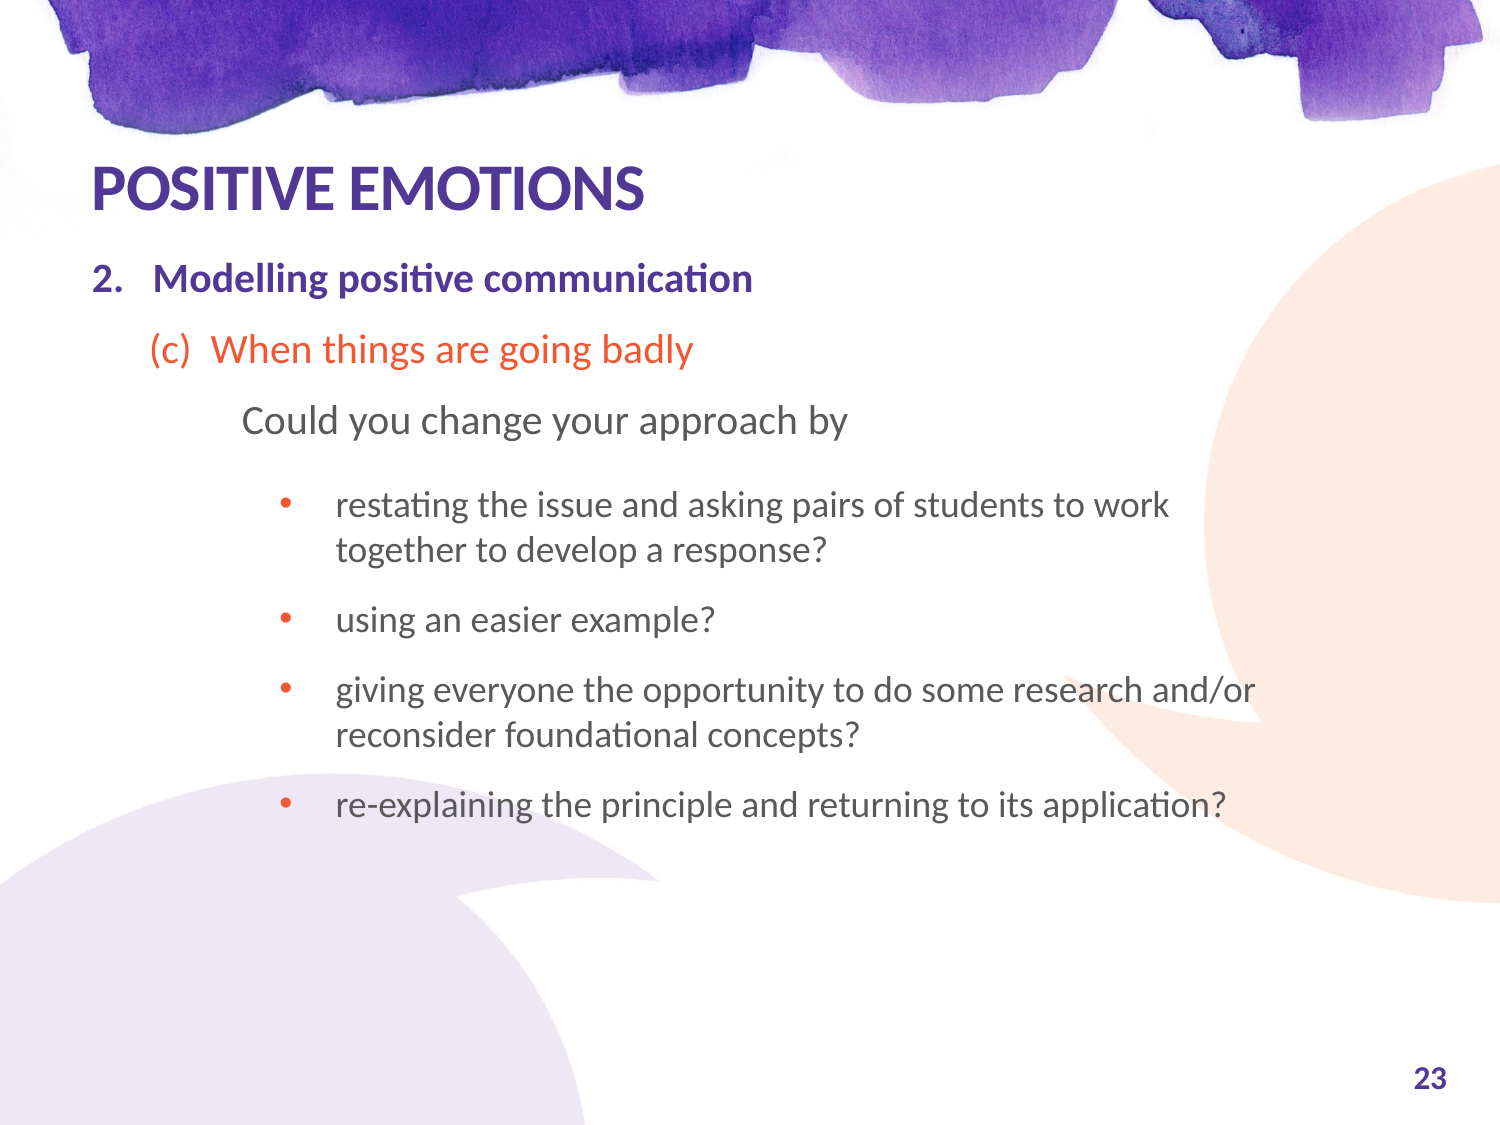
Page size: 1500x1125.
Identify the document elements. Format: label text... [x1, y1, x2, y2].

slide_number 23 [1246, 1046, 1462, 1107]
picture [0, 0, 1500, 1125]
list 2. Modelling positive communication (c) When things are going badly Could you change your approach by restating the issue and asking pairs of students to work together to develop a response? using an easier example? giving everyone the opportunity to do some research and/or reconsider foundational concepts? re-explaining the principle and returning to its application? [76, 243, 1323, 982]
title Positive emotions [76, 137, 1027, 232]
